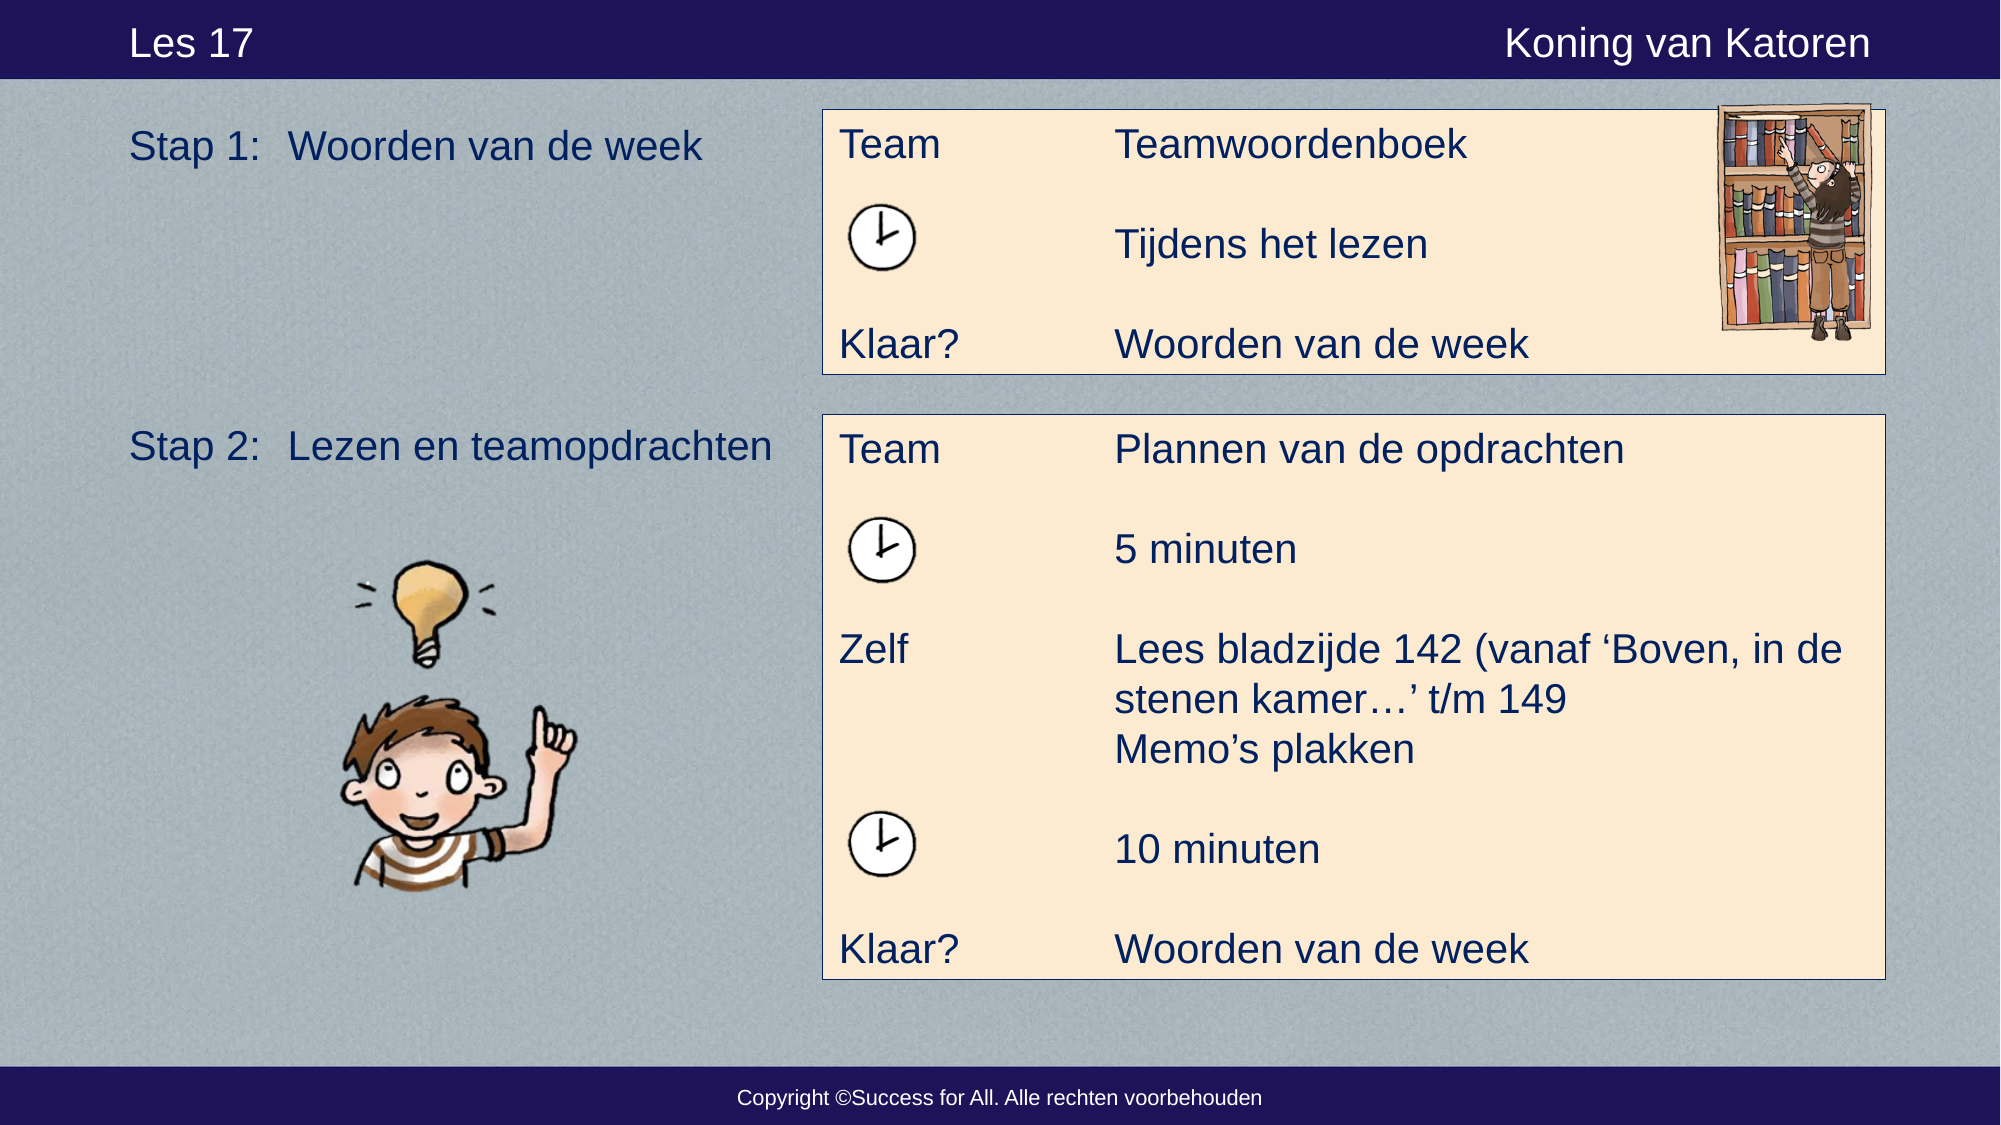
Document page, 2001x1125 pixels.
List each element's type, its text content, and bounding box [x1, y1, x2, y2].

text_box Copyright ©Success for All. Alle rechten voorbehouden [0, 1076, 2000, 1125]
text_box Team Plannen van de opdrachten 5 minuten Zelf Lees bladzijde 142 (vanaf ‘Boven, in de stenen kamer…’ t/m 149 Memo’s plakken 10 minuten Klaar? Woorden van de week [822, 414, 1886, 980]
text_box Koning van Katoren [999, 8, 1886, 73]
text_box Stap 1: Woorden van de week Stap 2: Lezen en teamopdrachten [114, 111, 907, 527]
text_box Les 17 [114, 8, 354, 73]
text_box Team Teamwoordenboek Tijdens het lezen Klaar? Woorden van de week [822, 109, 1886, 375]
picture [0, 0, 2001, 1125]
